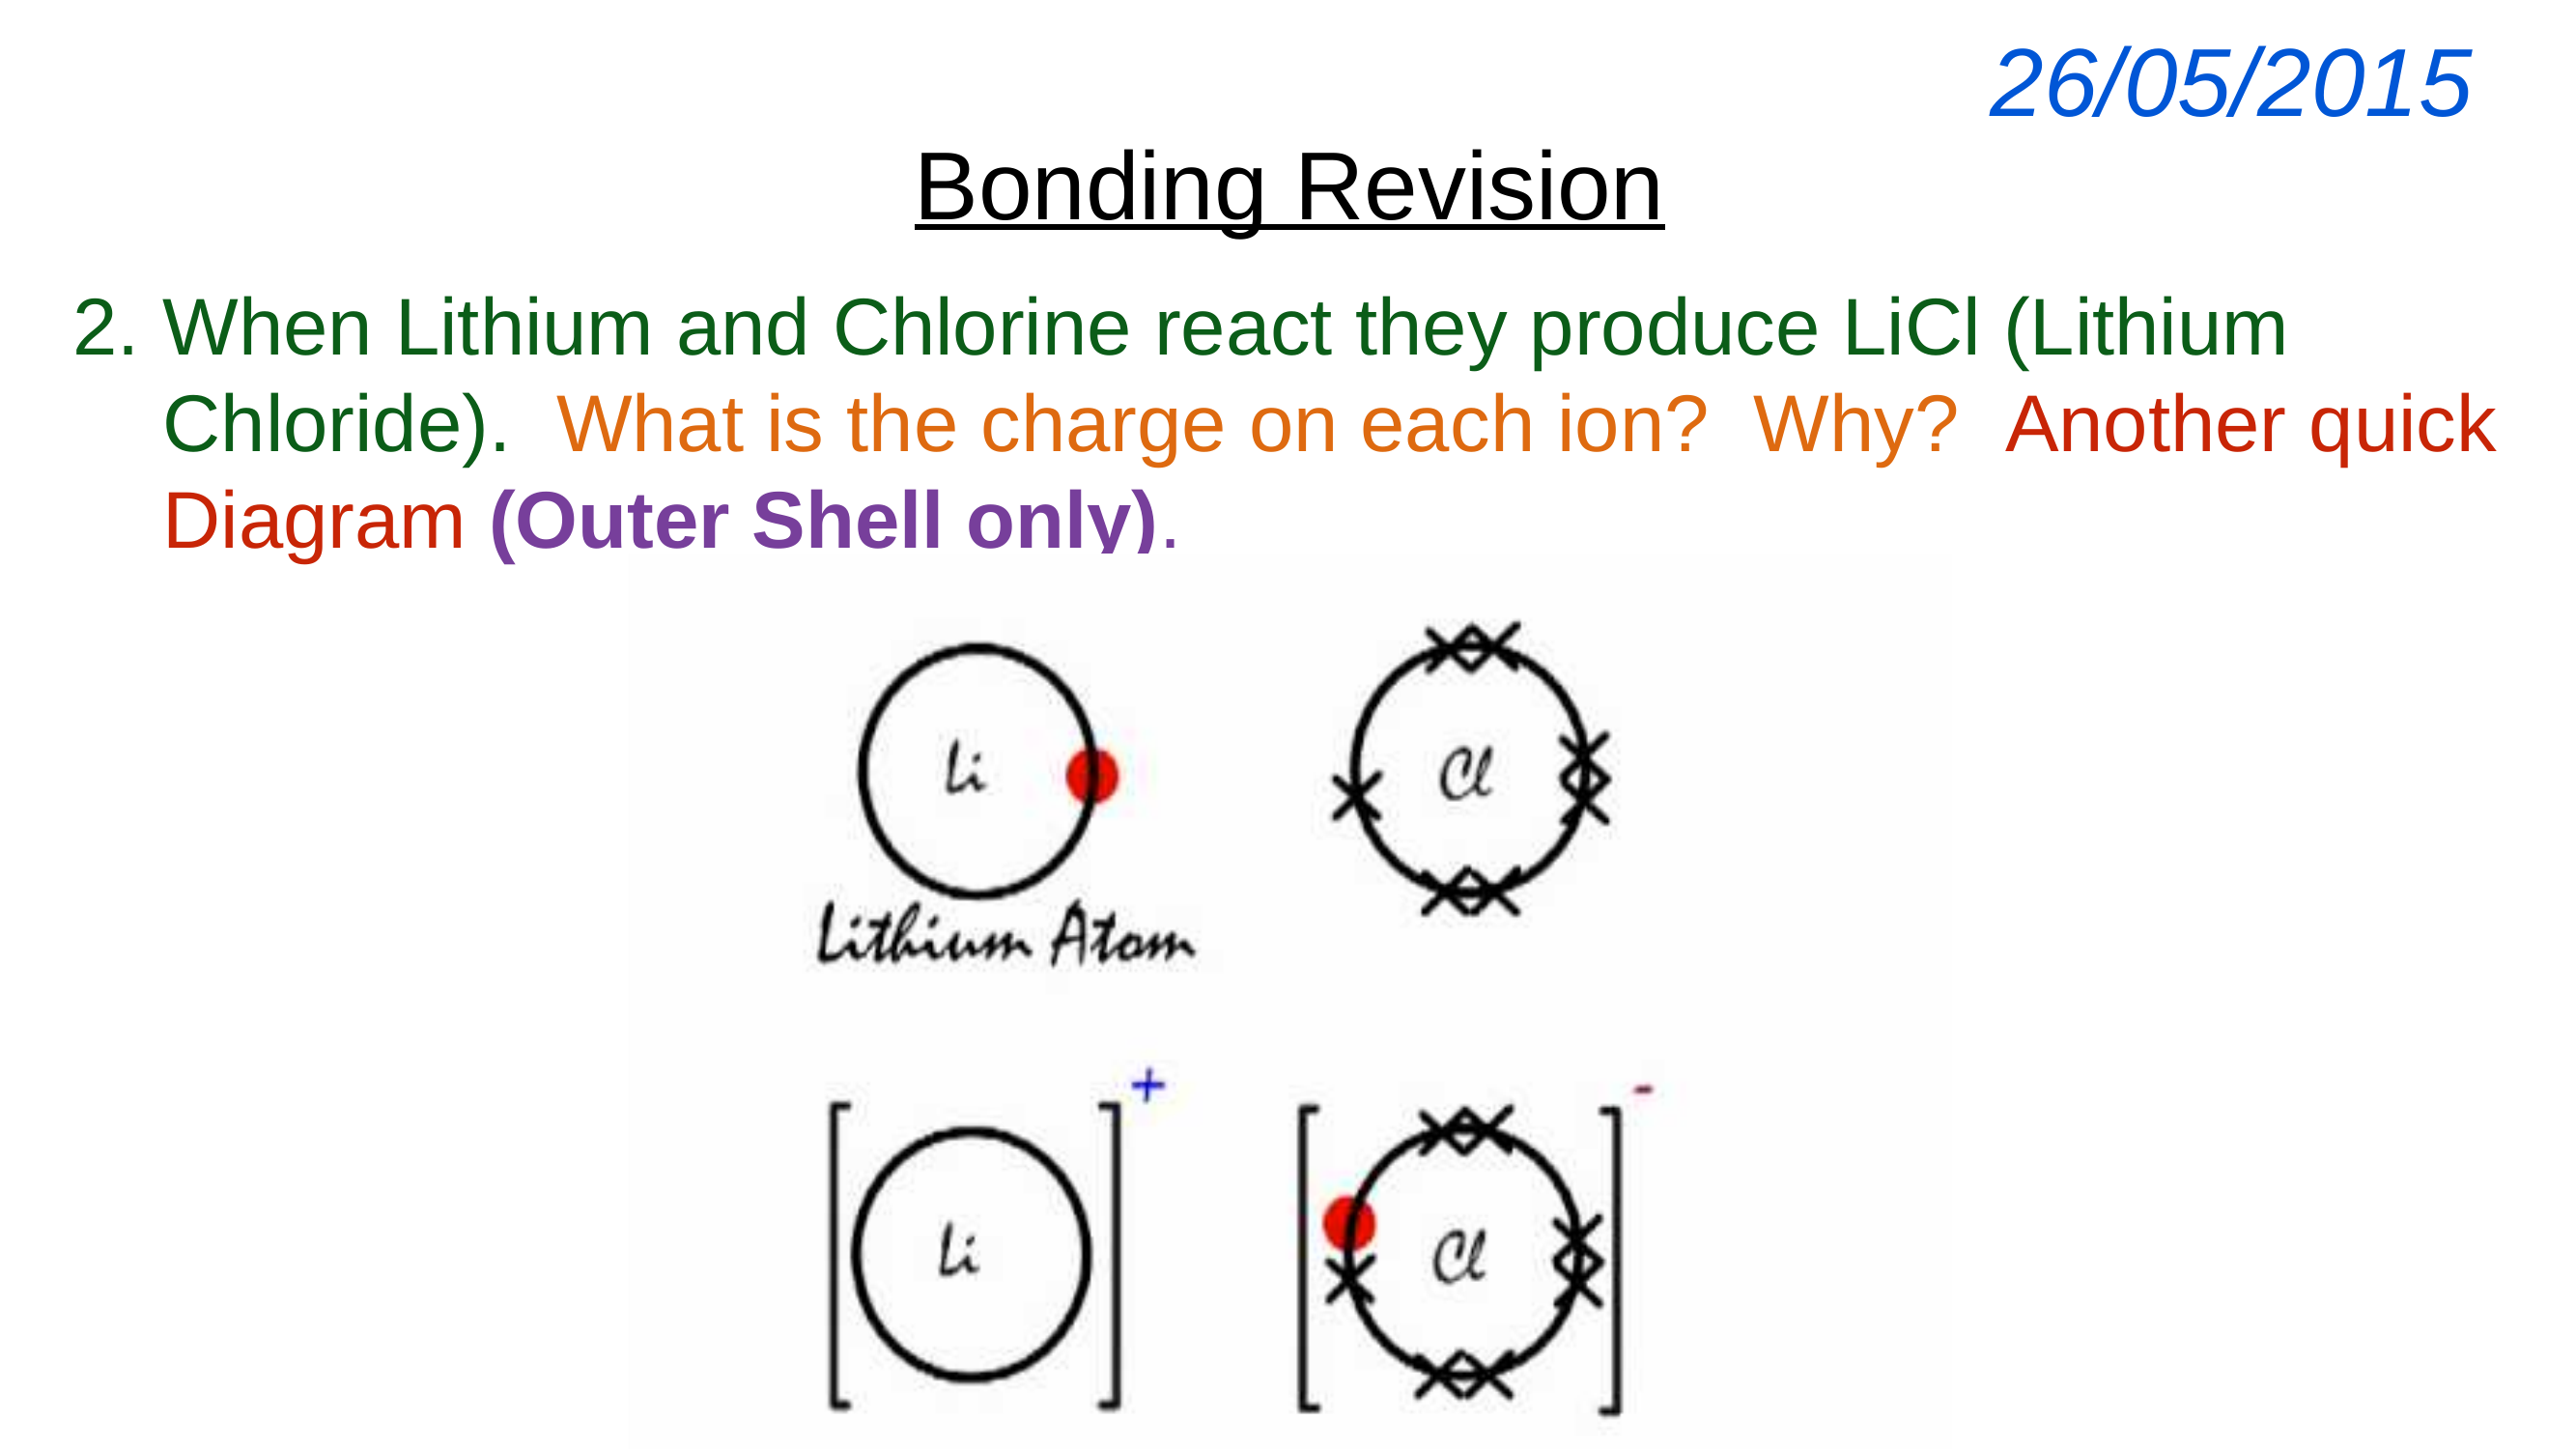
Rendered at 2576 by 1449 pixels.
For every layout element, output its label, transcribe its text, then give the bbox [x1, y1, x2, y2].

list Bonding Revision When Lithium and Chlorine react they produce LiCl (Lithium Chloride). What is the charge on each ion? Why? Another quick Diagram (Outer Shell only). [71, 122, 2508, 1378]
picture [628, 554, 1952, 1449]
table_header 26/05/2015 [1934, 13, 2530, 153]
